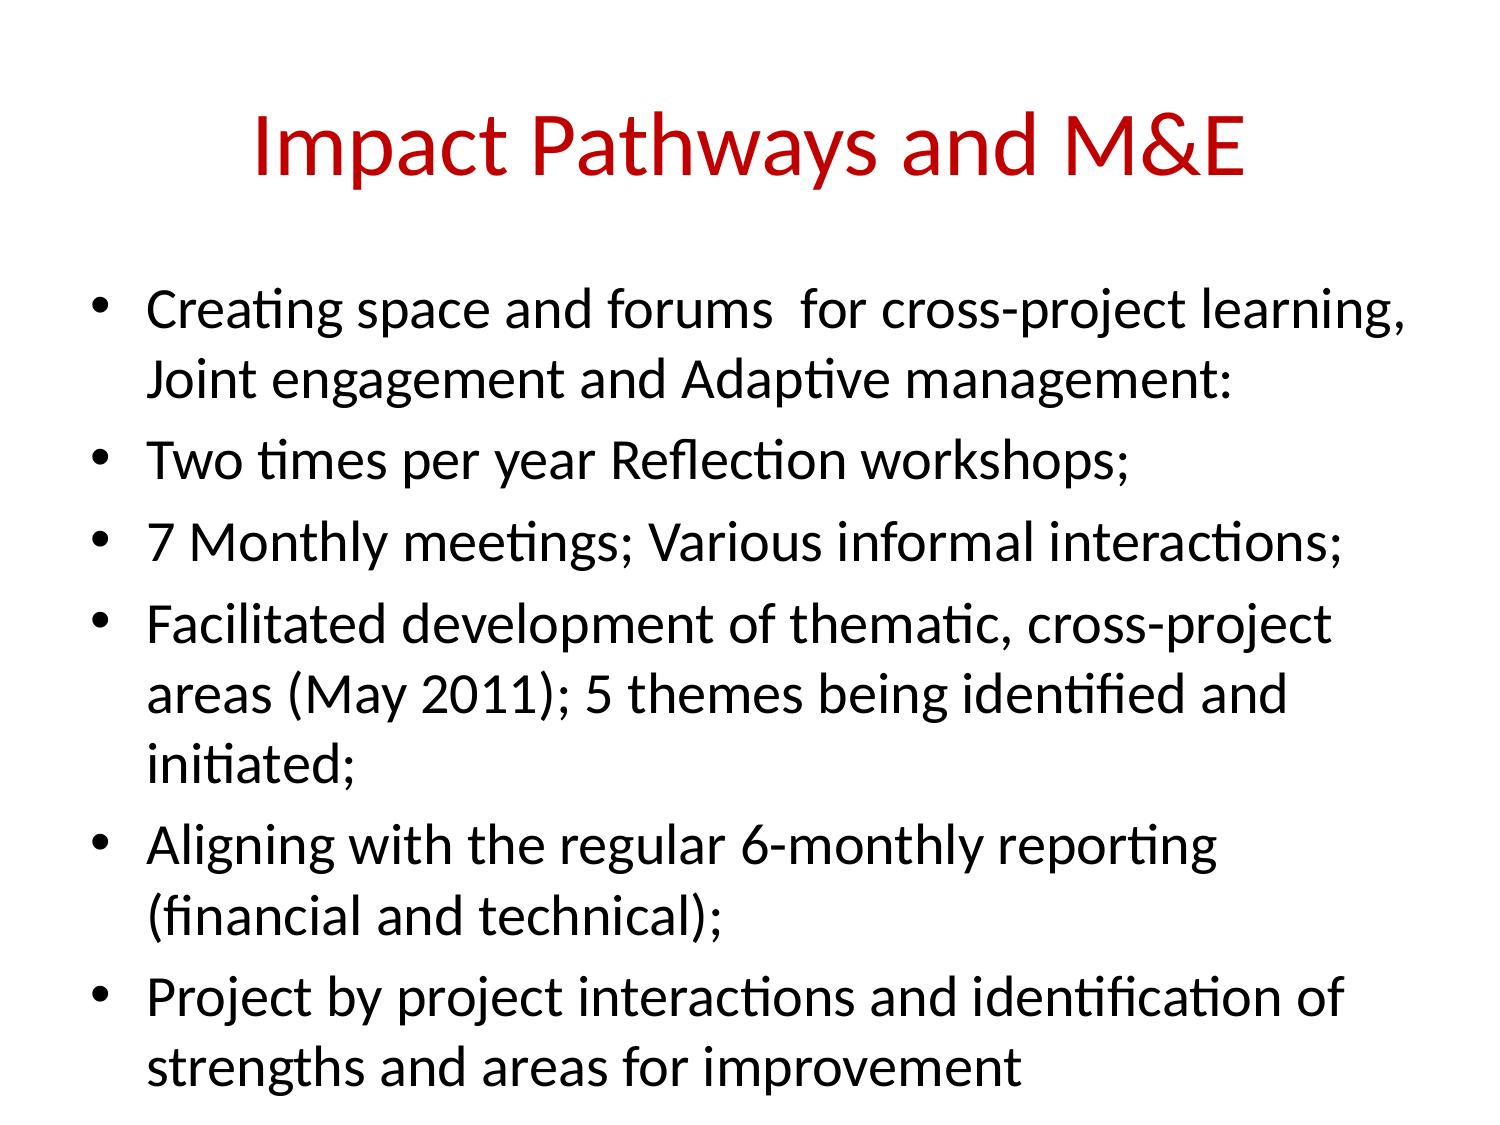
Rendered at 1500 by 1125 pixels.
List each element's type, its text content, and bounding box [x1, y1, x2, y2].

title Impact Pathways and M&E [75, 45, 1425, 233]
list Creating space and forums for cross-project learning, Joint engagement and Adaptive management: Two times per year Reflection workshops; 7 Monthly meetings; Various informal interactions; Facilitated development of thematic, cross-project areas (May 2011); 5 themes being identified and initiated; Aligning with the regular 6-monthly reporting (financial and technical); Project by project interactions and identification of strengths and areas for improvement [75, 262, 1450, 1125]
